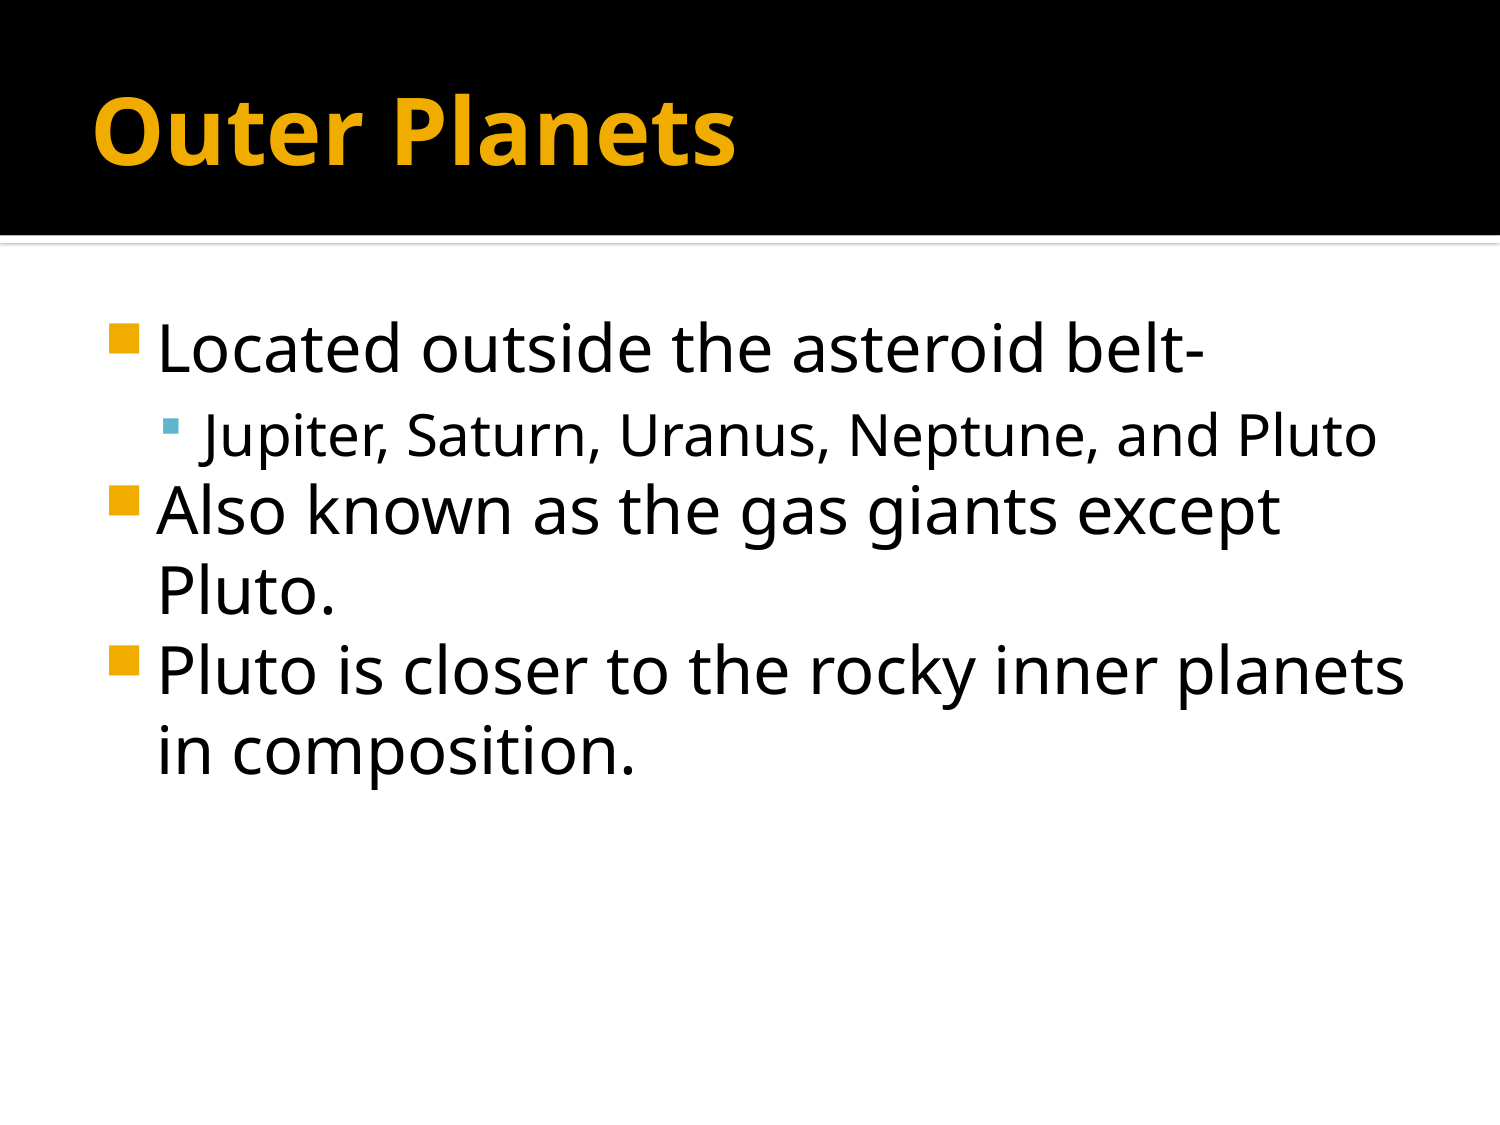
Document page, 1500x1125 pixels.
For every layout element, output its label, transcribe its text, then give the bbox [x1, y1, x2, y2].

title Outer Planets [75, 25, 1425, 231]
list Located outside the asteroid belt- Jupiter, Saturn, Uranus, Neptune, and Pluto Also known as the gas giants except Pluto. Pluto is closer to the rocky inner planets in composition. [75, 291, 1425, 1050]
